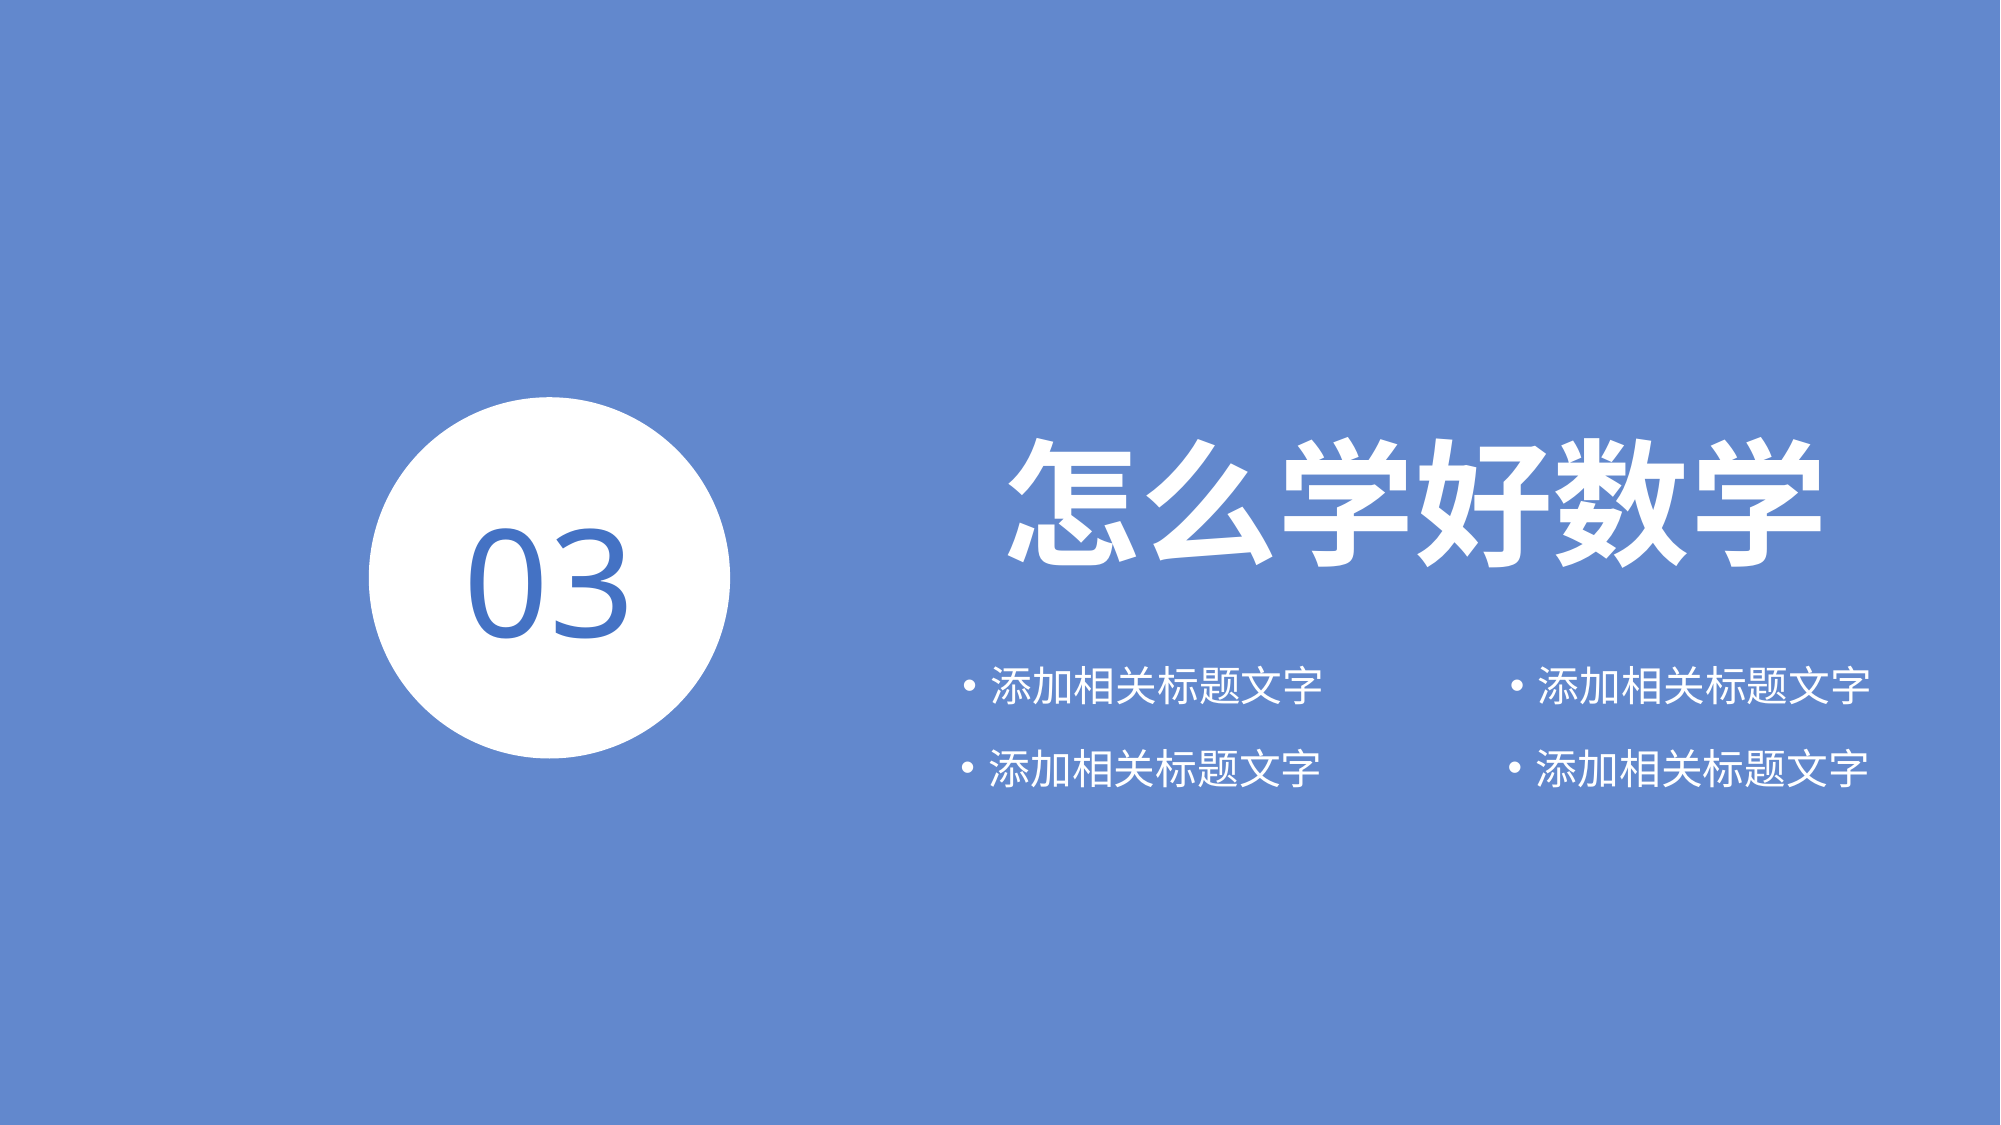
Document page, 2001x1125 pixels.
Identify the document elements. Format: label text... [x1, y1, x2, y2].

text_box 03 [367, 396, 732, 760]
text_box 添加相关标题文字 [960, 742, 1323, 793]
text_box [0, 0, 2000, 1125]
text_box 添加相关标题文字 [962, 660, 1325, 711]
text_box 添加相关标题文字 [1509, 660, 1872, 711]
text_box 添加相关标题文字 [1507, 742, 1870, 793]
